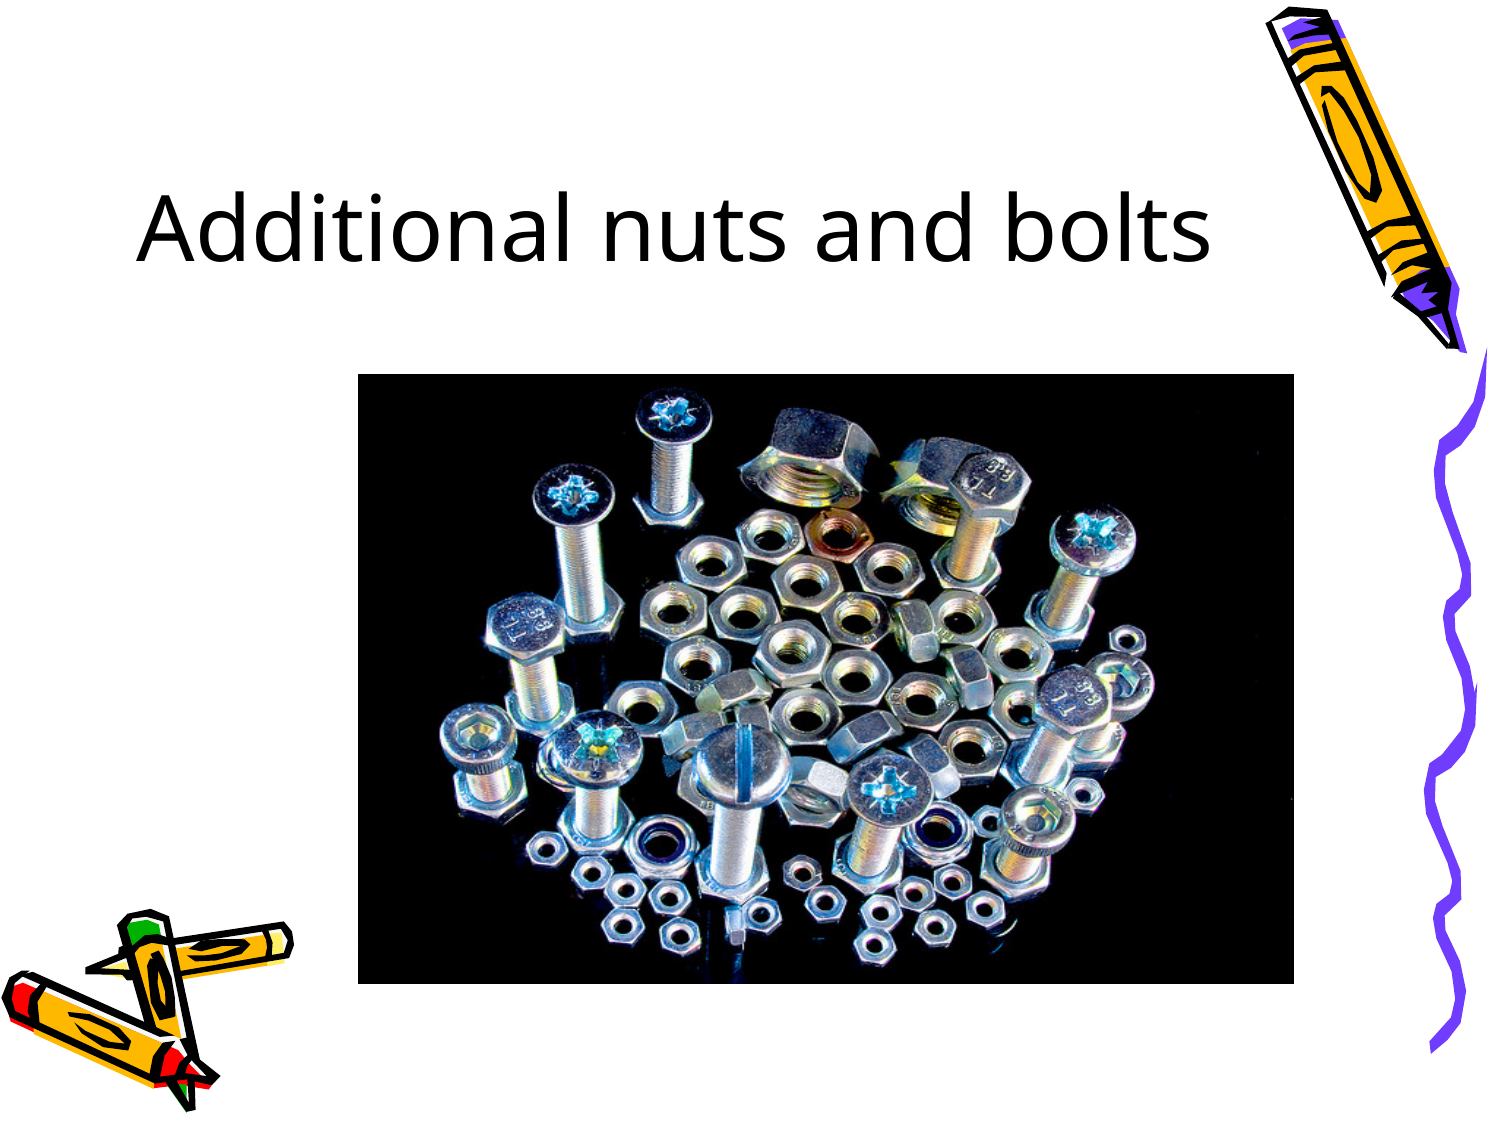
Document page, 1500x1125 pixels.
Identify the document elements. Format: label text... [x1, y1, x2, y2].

title Additional nuts and bolts [112, 24, 1240, 288]
picture [358, 374, 1294, 984]
